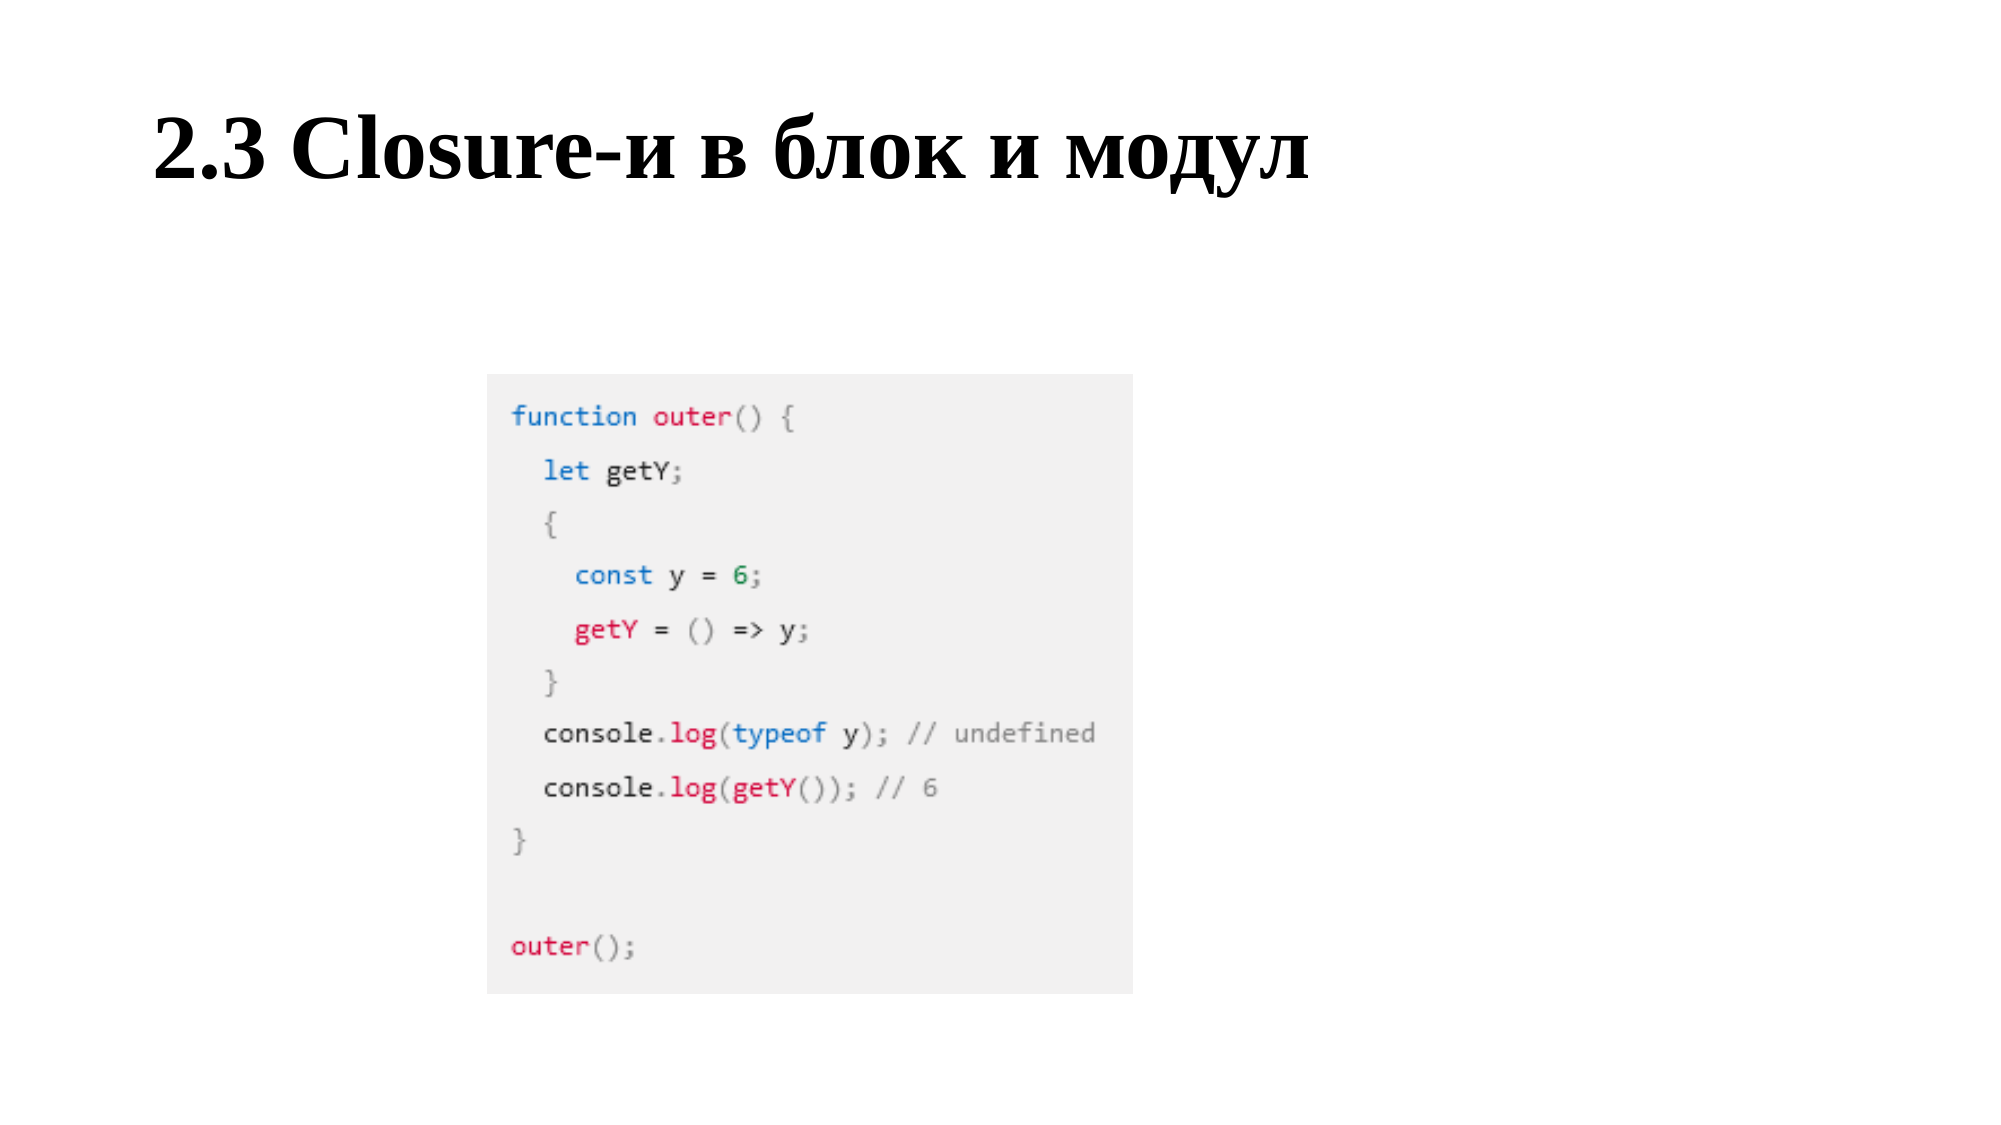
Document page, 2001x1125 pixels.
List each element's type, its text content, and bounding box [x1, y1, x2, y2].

picture [487, 374, 1134, 994]
title 2.3 Closure-и в блок и модул [137, 39, 1863, 258]
